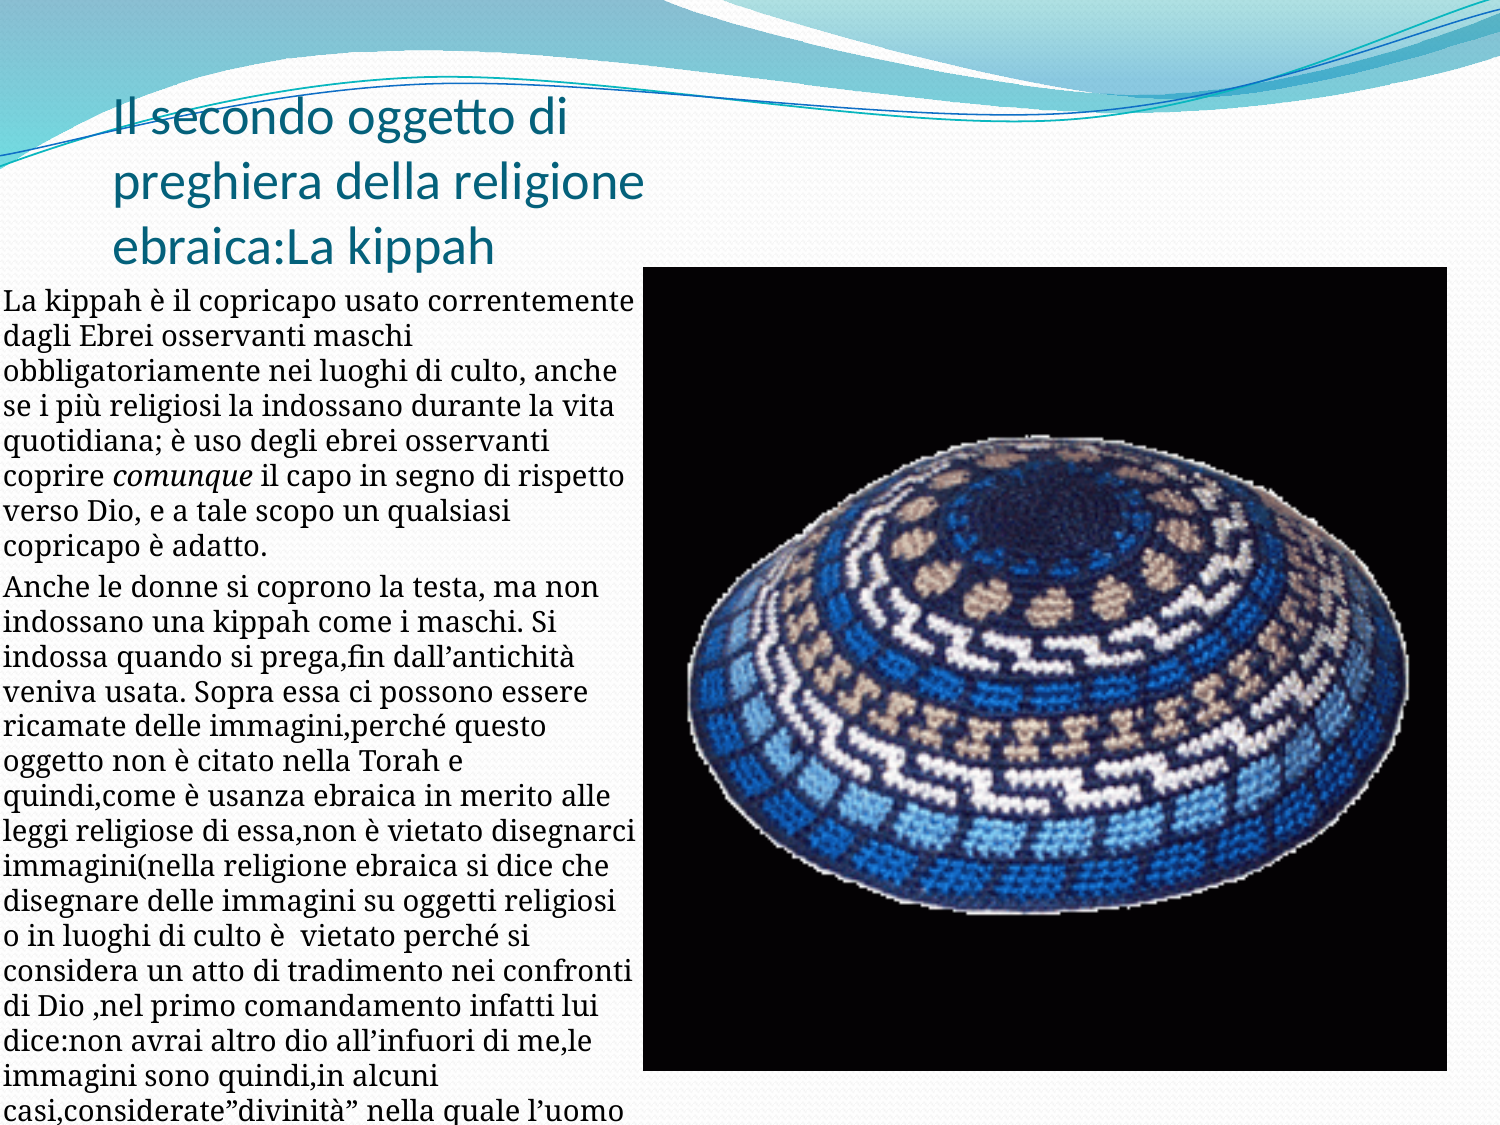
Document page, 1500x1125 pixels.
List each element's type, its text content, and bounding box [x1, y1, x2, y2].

title Il secondo oggetto di preghiera della religione ebraica:La kippah [112, 84, 715, 275]
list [643, 266, 1448, 1071]
list La kippah è il copricapo usato correntemente dagli Ebrei osservanti maschi obbligatoriamente nei luoghi di culto, anche se i più religiosi la indossano durante la vita quotidiana; è uso degli ebrei osservanti coprire comunque il capo in segno di rispetto verso Dio, e a tale scopo un qualsiasi copricapo è adatto. Anche le donne si coprono la testa, ma non indossano una kippah come i maschi. Si indossa quando si prega,fin dall’antichità veniva usata. Sopra essa ci possono essere ricamate delle immagini,perché questo oggetto non è citato nella Torah e quindi,come è usanza ebraica in merito alle leggi religiose di essa,non è vietato disegnarci immagini(nella religione ebraica si dice che disegnare delle immagini su oggetti religiosi o in luoghi di culto è vietato perché si considera un atto di tradimento nei confronti di Dio ,nel primo comandamento infatti lui dice:non avrai altro dio all’infuori di me,le immagini sono quindi,in alcuni casi,considerate”divinità” nella quale l’uomo può credere ,all’infuori di Dio”. La kippah si può inoltre indossare a tutte le età,fin da piccoli. [0, 275, 644, 1125]
